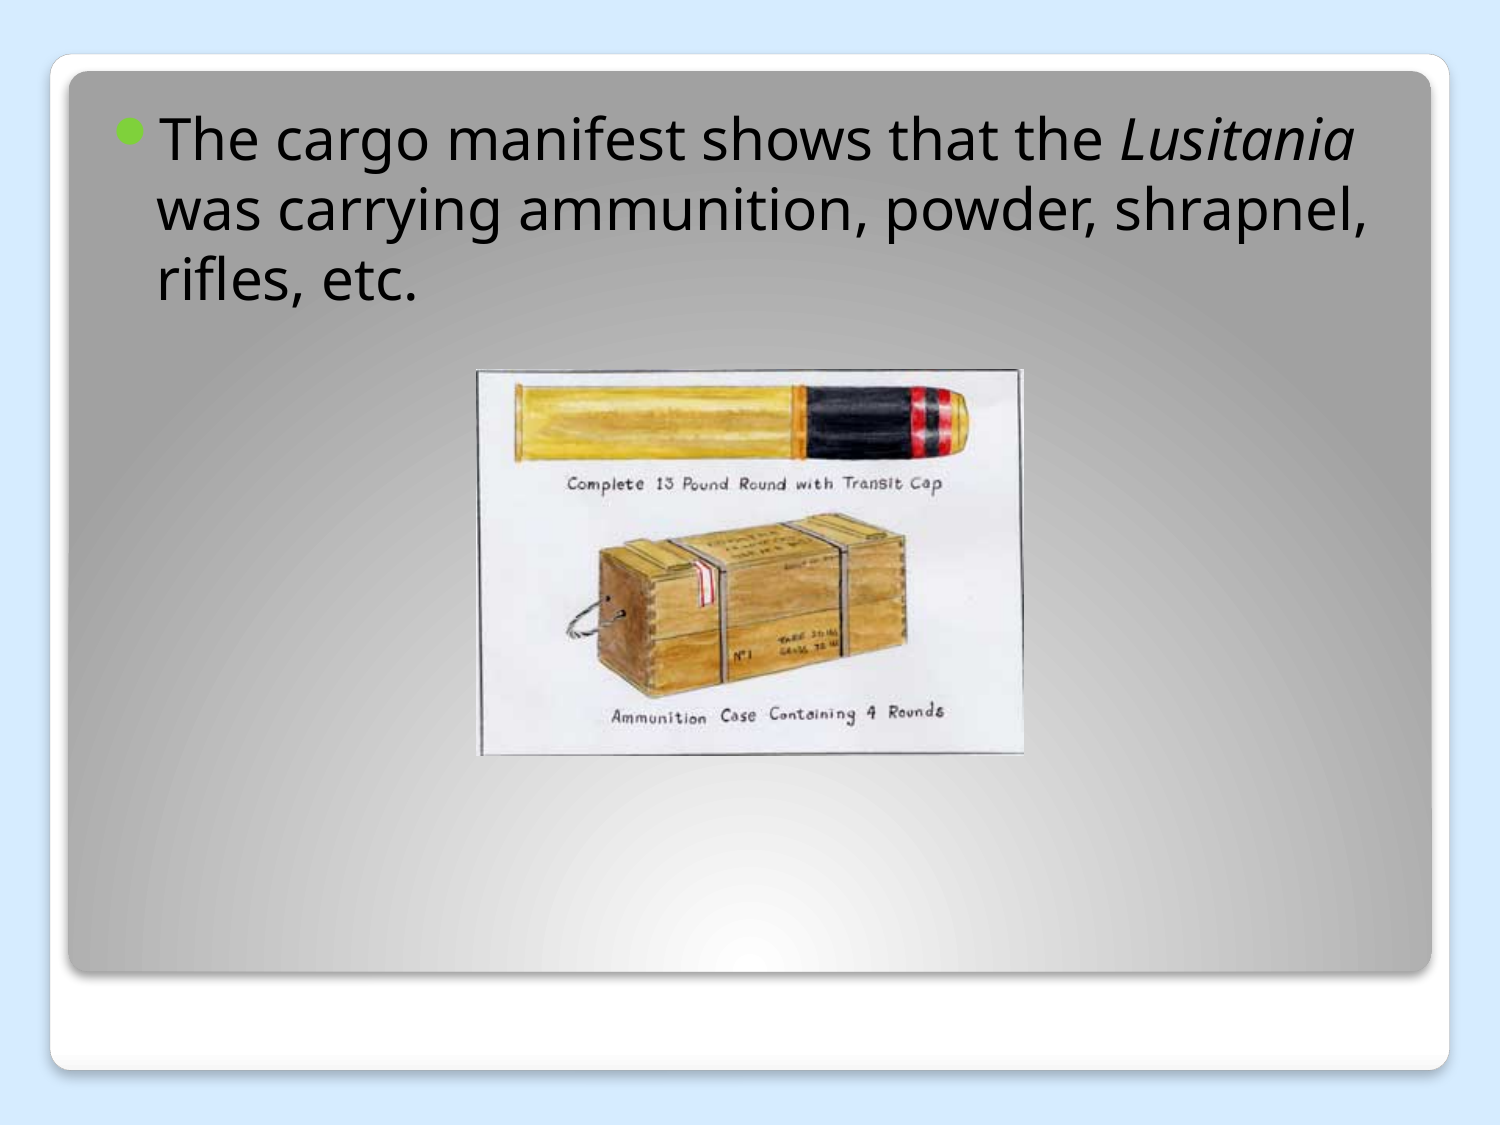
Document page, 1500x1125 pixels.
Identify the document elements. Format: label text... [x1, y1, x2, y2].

list The cargo manifest shows that the Lusitania was carrying ammunition, powder, shrapnel, rifles, etc. [82, 86, 1425, 774]
picture [476, 369, 1024, 756]
